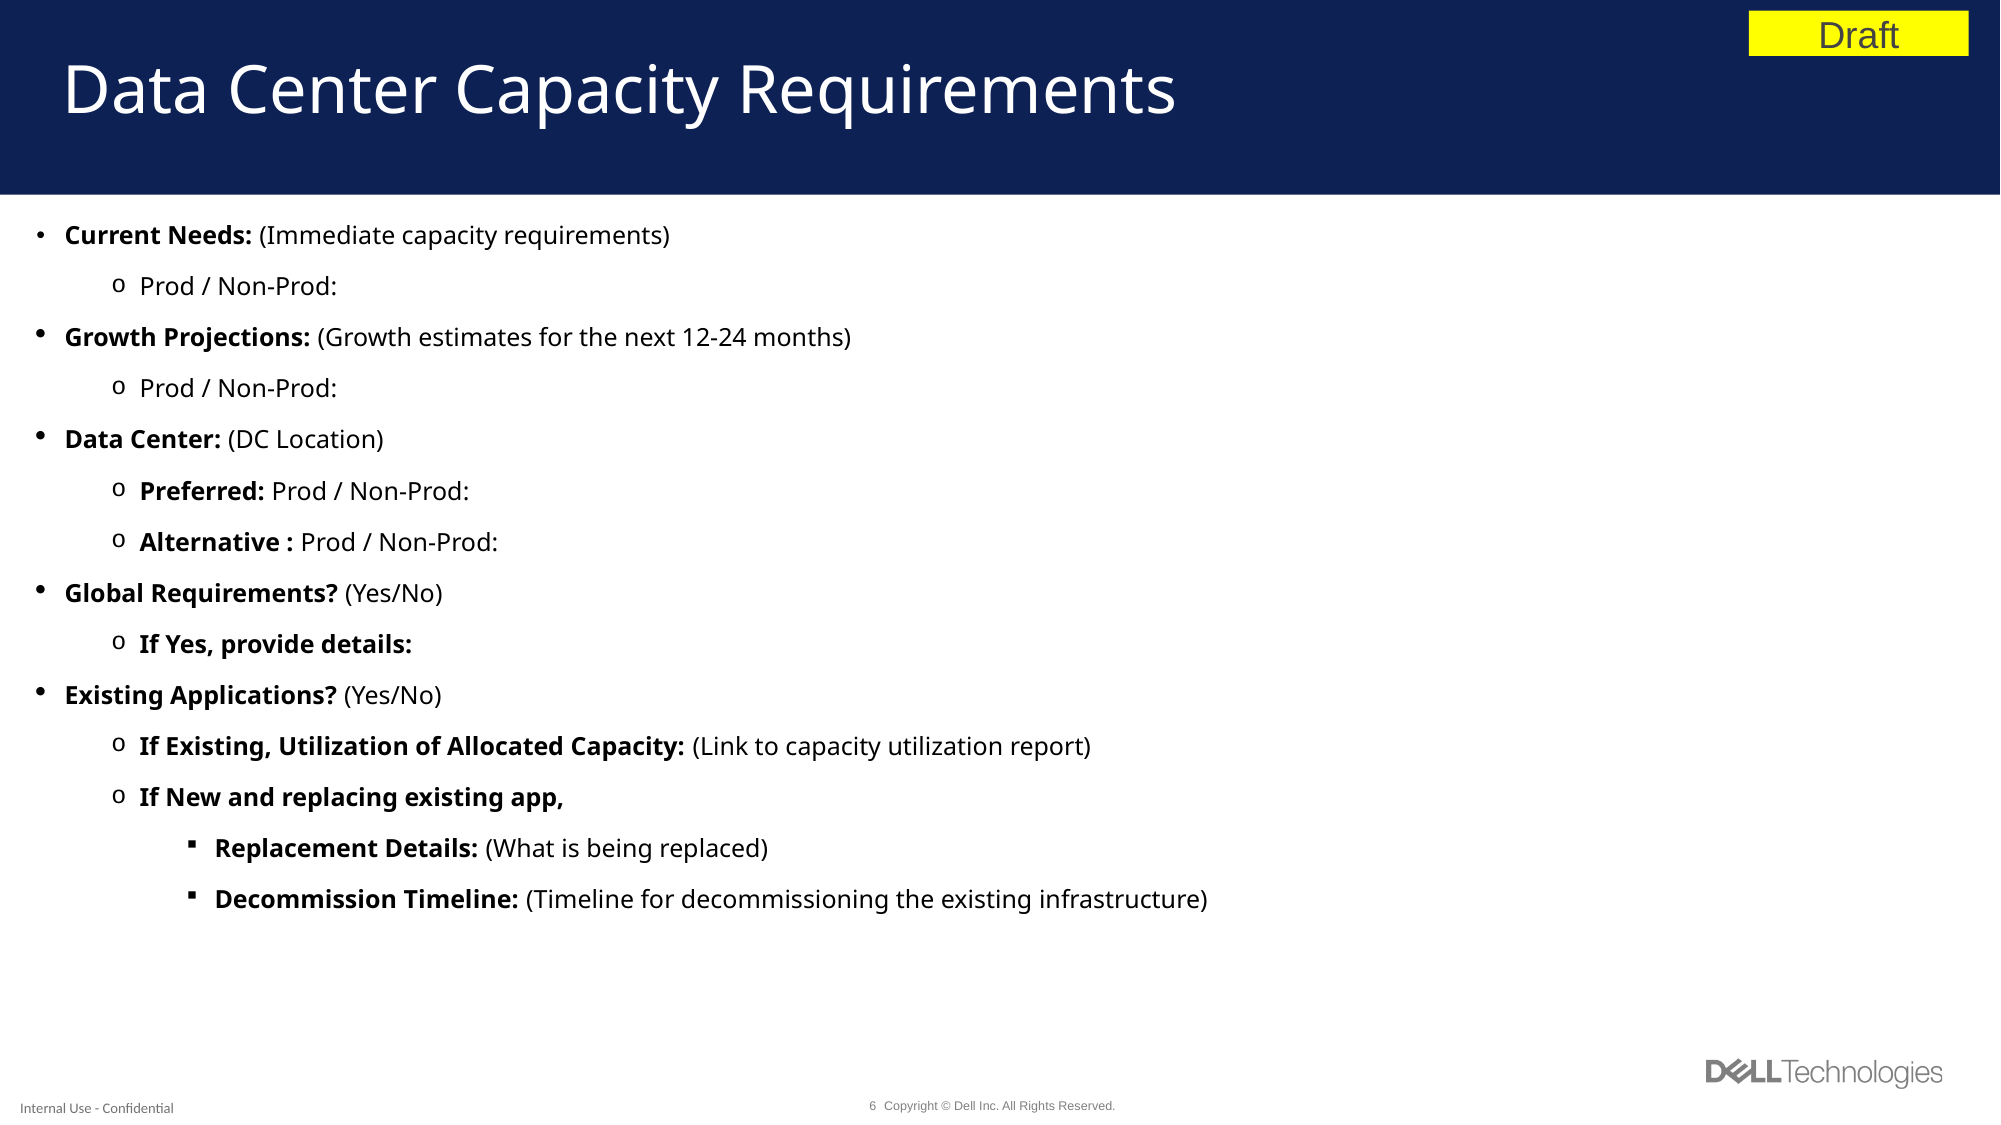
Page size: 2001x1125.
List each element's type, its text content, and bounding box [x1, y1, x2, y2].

text_box Current Needs: (Immediate capacity requirements) Prod / Non-Prod: Growth Projections: (Growth estimates for the next 12-24 months) Prod / Non-Prod: Data Center: (DC Location) Preferred: Prod / Non-Prod: Alternative : Prod / Non-Prod: Global Requirements? (Yes/No) If Yes, provide details: Existing Applications? (Yes/No) If Existing, Utilization of Allocated Capacity: (Link to capacity utilization report) If New and replacing existing app, Replacement Details: (What is being replaced) Decommission Timeline: (Timeline for decommissioning the existing infrastructure) [21, 207, 1924, 973]
picture [1706, 1058, 1943, 1089]
text_box [0, 0, 2000, 196]
text_box Draft [1748, 10, 1969, 56]
title Data Center Capacity Requirements [62, 56, 1938, 129]
